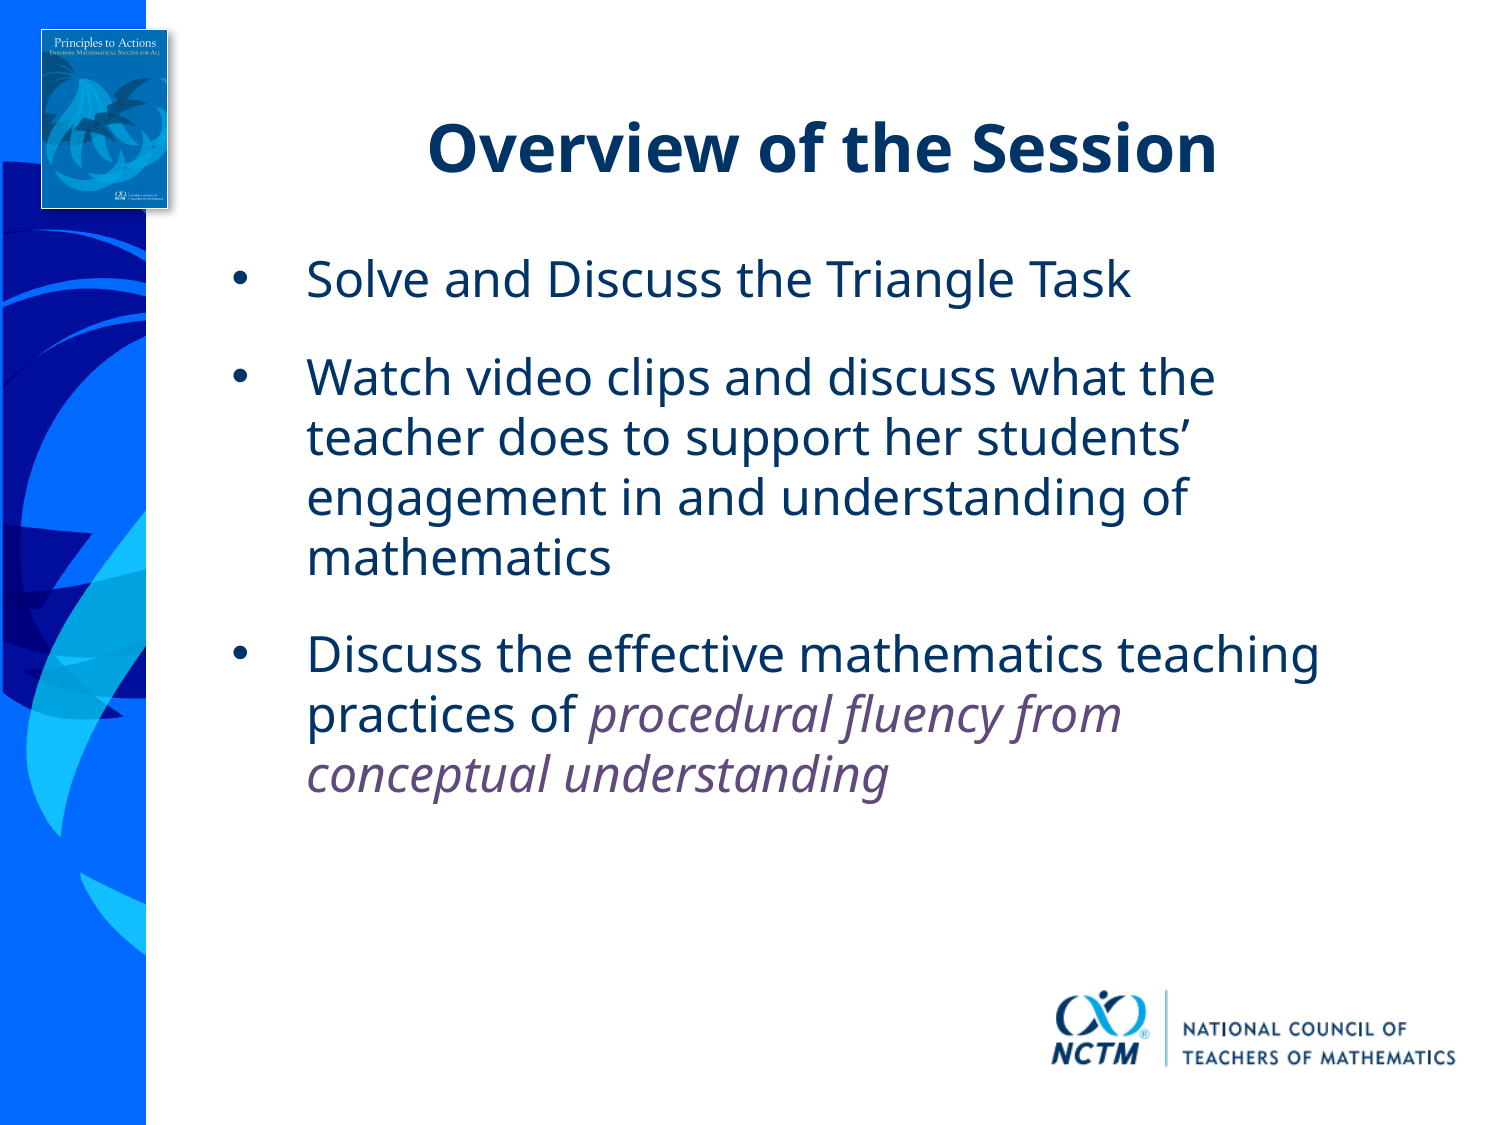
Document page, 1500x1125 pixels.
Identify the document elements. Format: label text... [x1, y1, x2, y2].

text_box Solve and Discuss the Triangle Task Watch video clips and discuss what the teacher does to support her students’ engagement in and understanding of mathematics Discuss the effective mathematics teaching practices of procedural fluency from conceptual understanding [216, 239, 1371, 1006]
picture [1034, 969, 1474, 1085]
picture [0, 0, 168, 1125]
text_box Overview of the Session [151, 52, 1500, 240]
